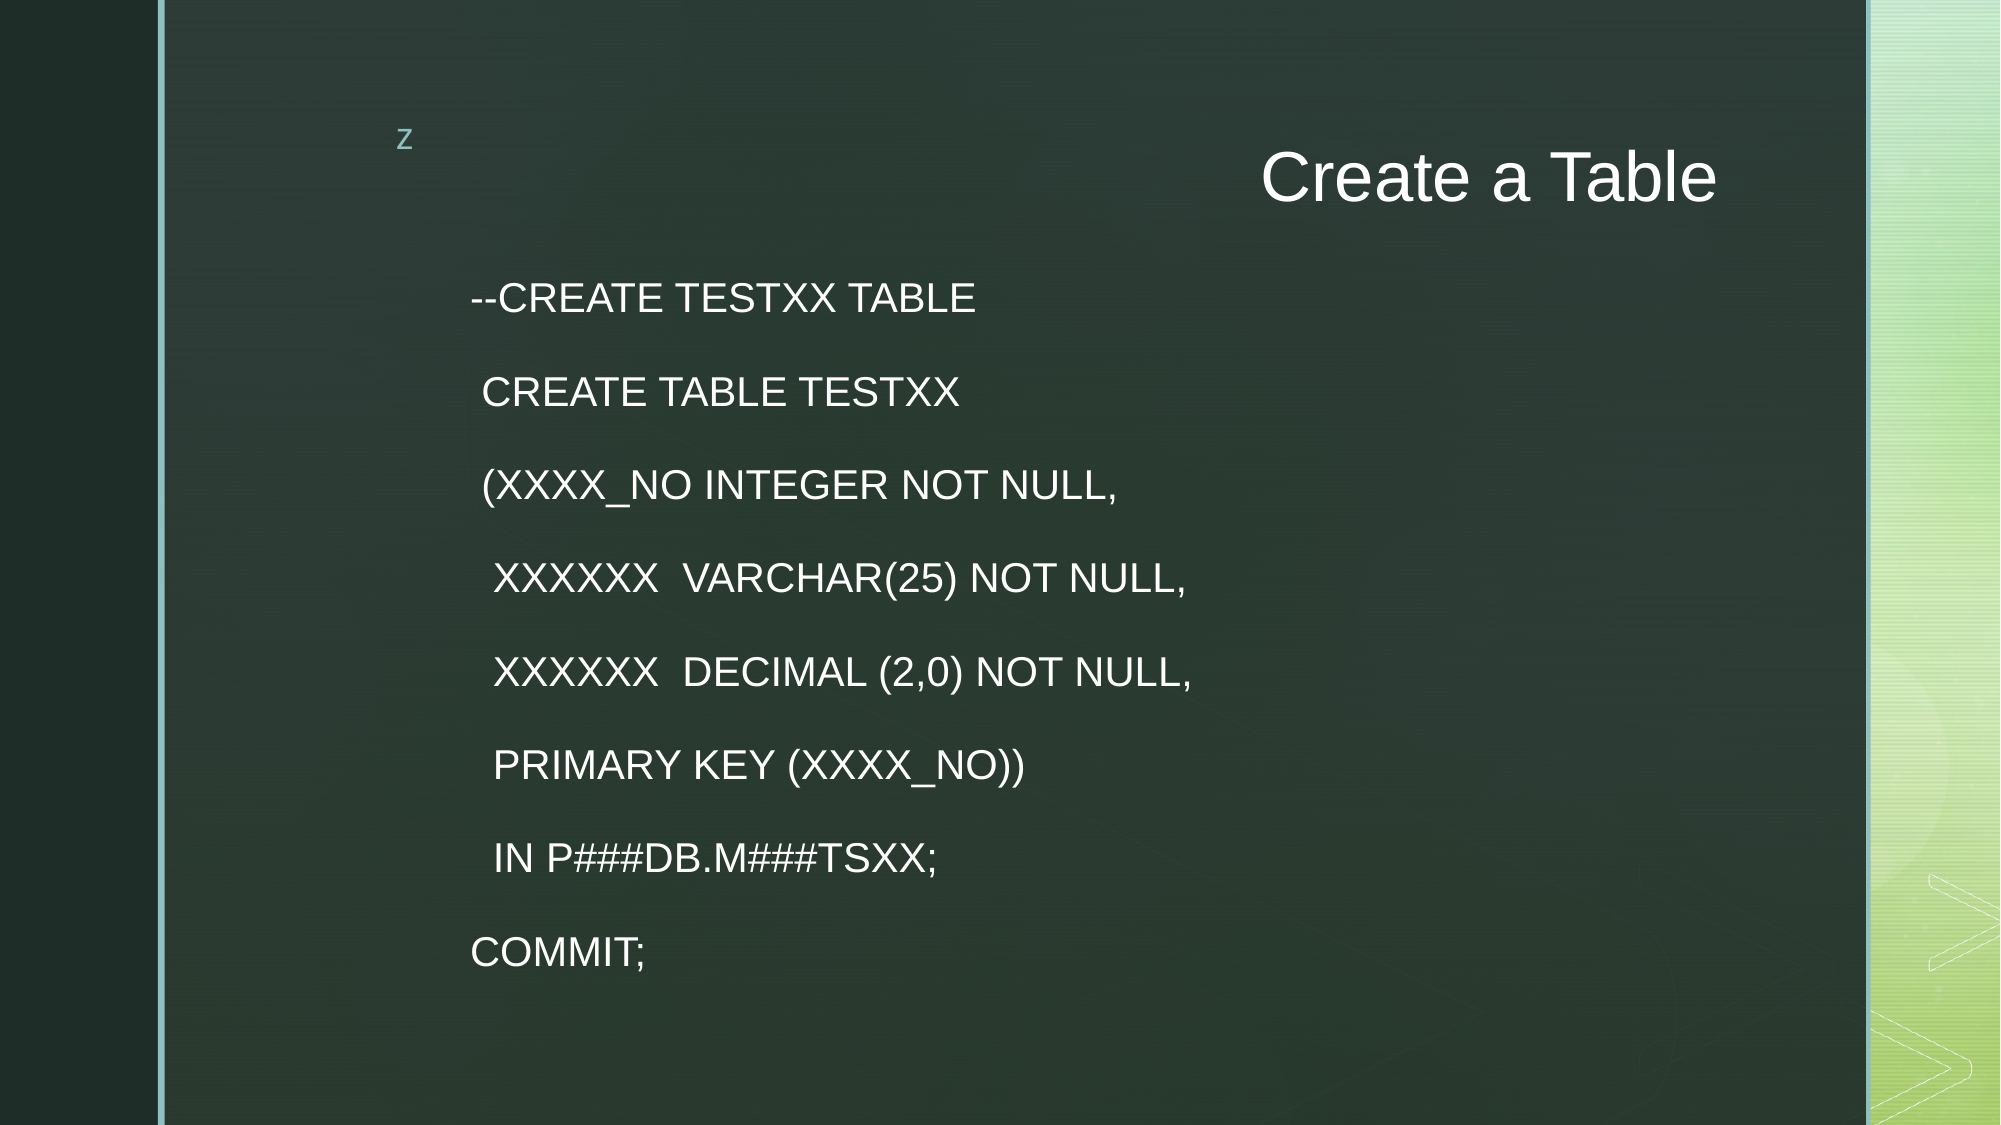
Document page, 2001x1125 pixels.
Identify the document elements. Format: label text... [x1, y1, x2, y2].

list --CREATE TESTXX TABLE CREATE TABLE TESTXX (XXXX_NO INTEGER NOT NULL, XXXXXX VARCHAR(25) NOT NULL, XXXXXX DECIMAL (2,0) NOT NULL, PRIMARY KEY (XXXX_NO)) IN P###DB.M###TSXX; COMMIT; [454, 336, 1734, 993]
title Create a Table [428, 132, 1734, 310]
picture [1871, 0, 2001, 1125]
